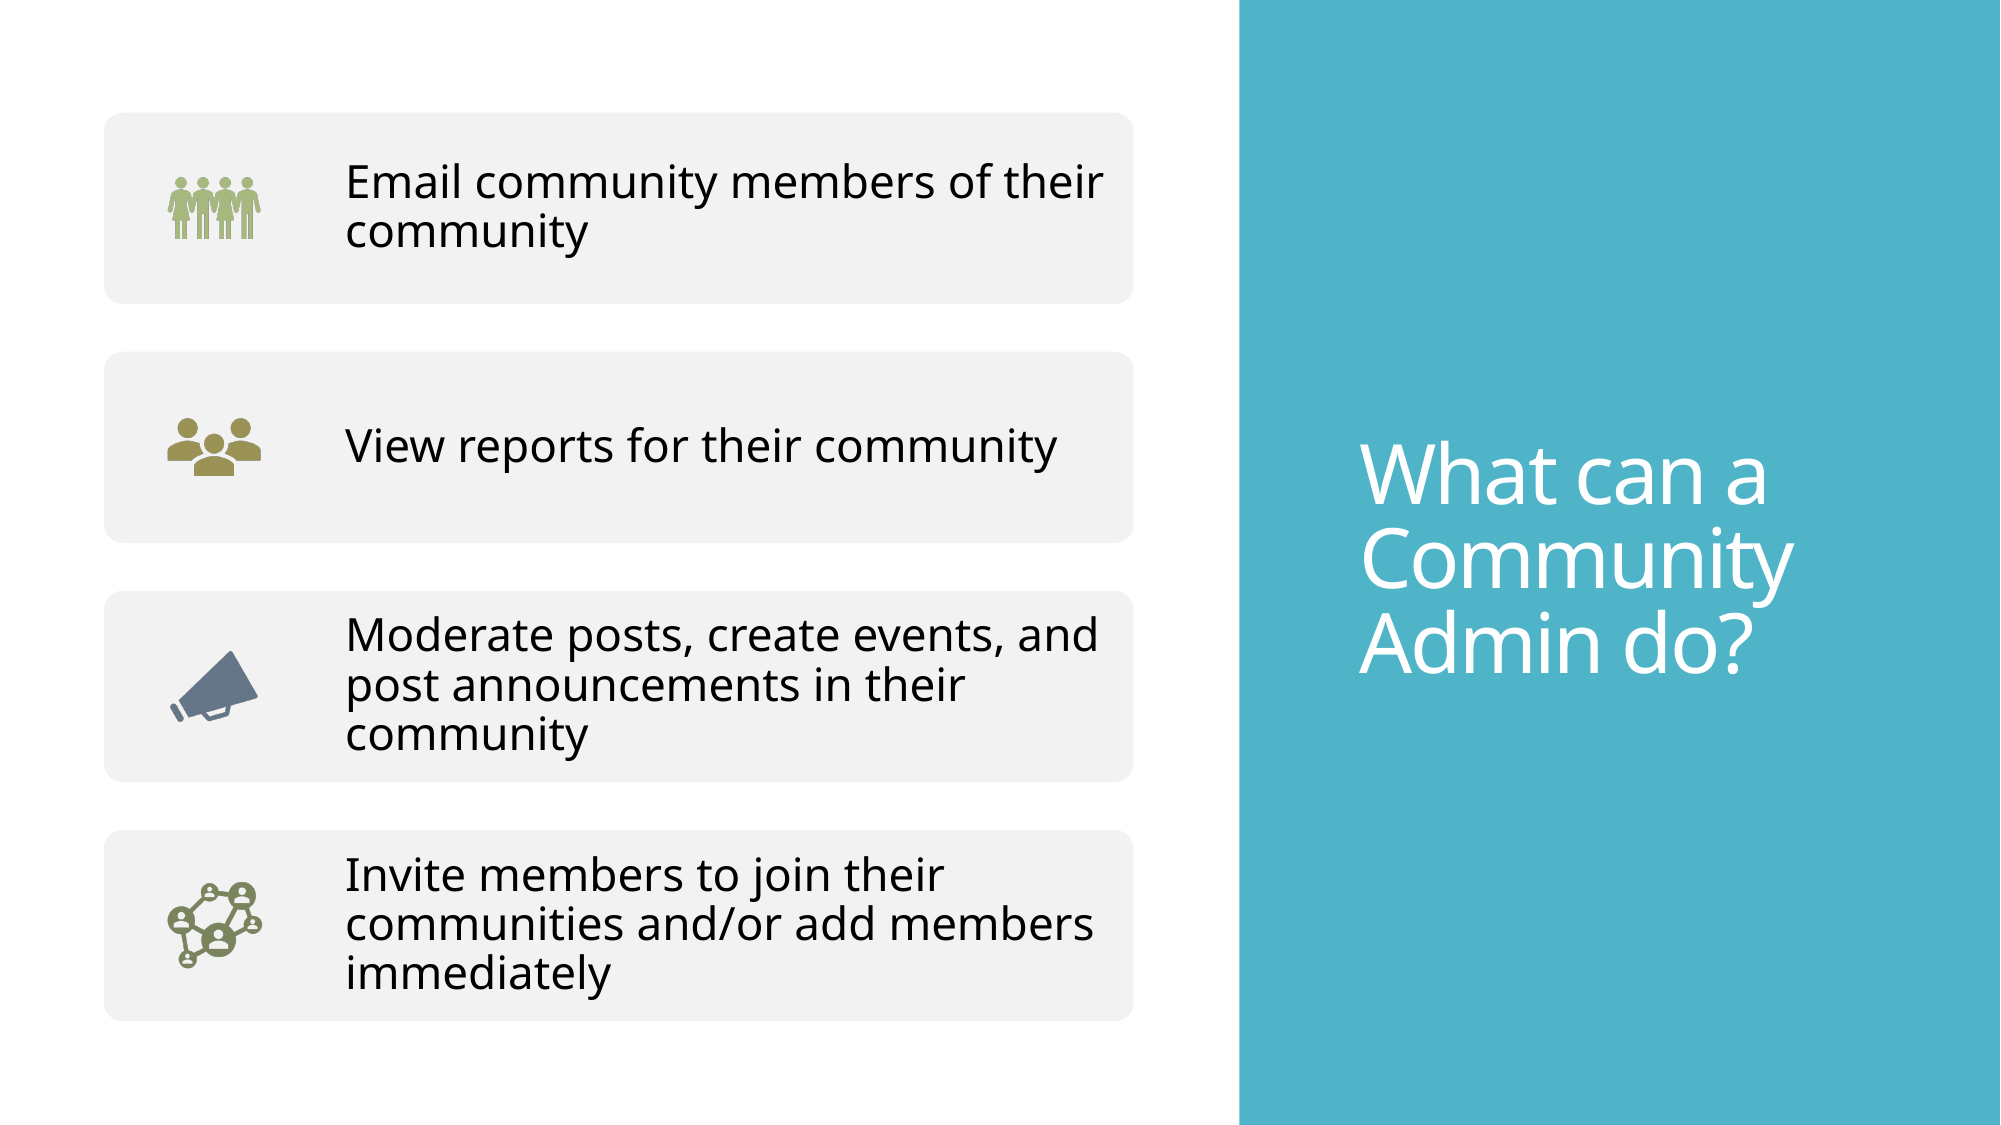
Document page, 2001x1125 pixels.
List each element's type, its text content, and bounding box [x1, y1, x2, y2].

title What can a Community Admin do? [1345, 105, 1895, 1022]
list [103, 111, 1134, 1022]
text_box [1238, 0, 2000, 1125]
